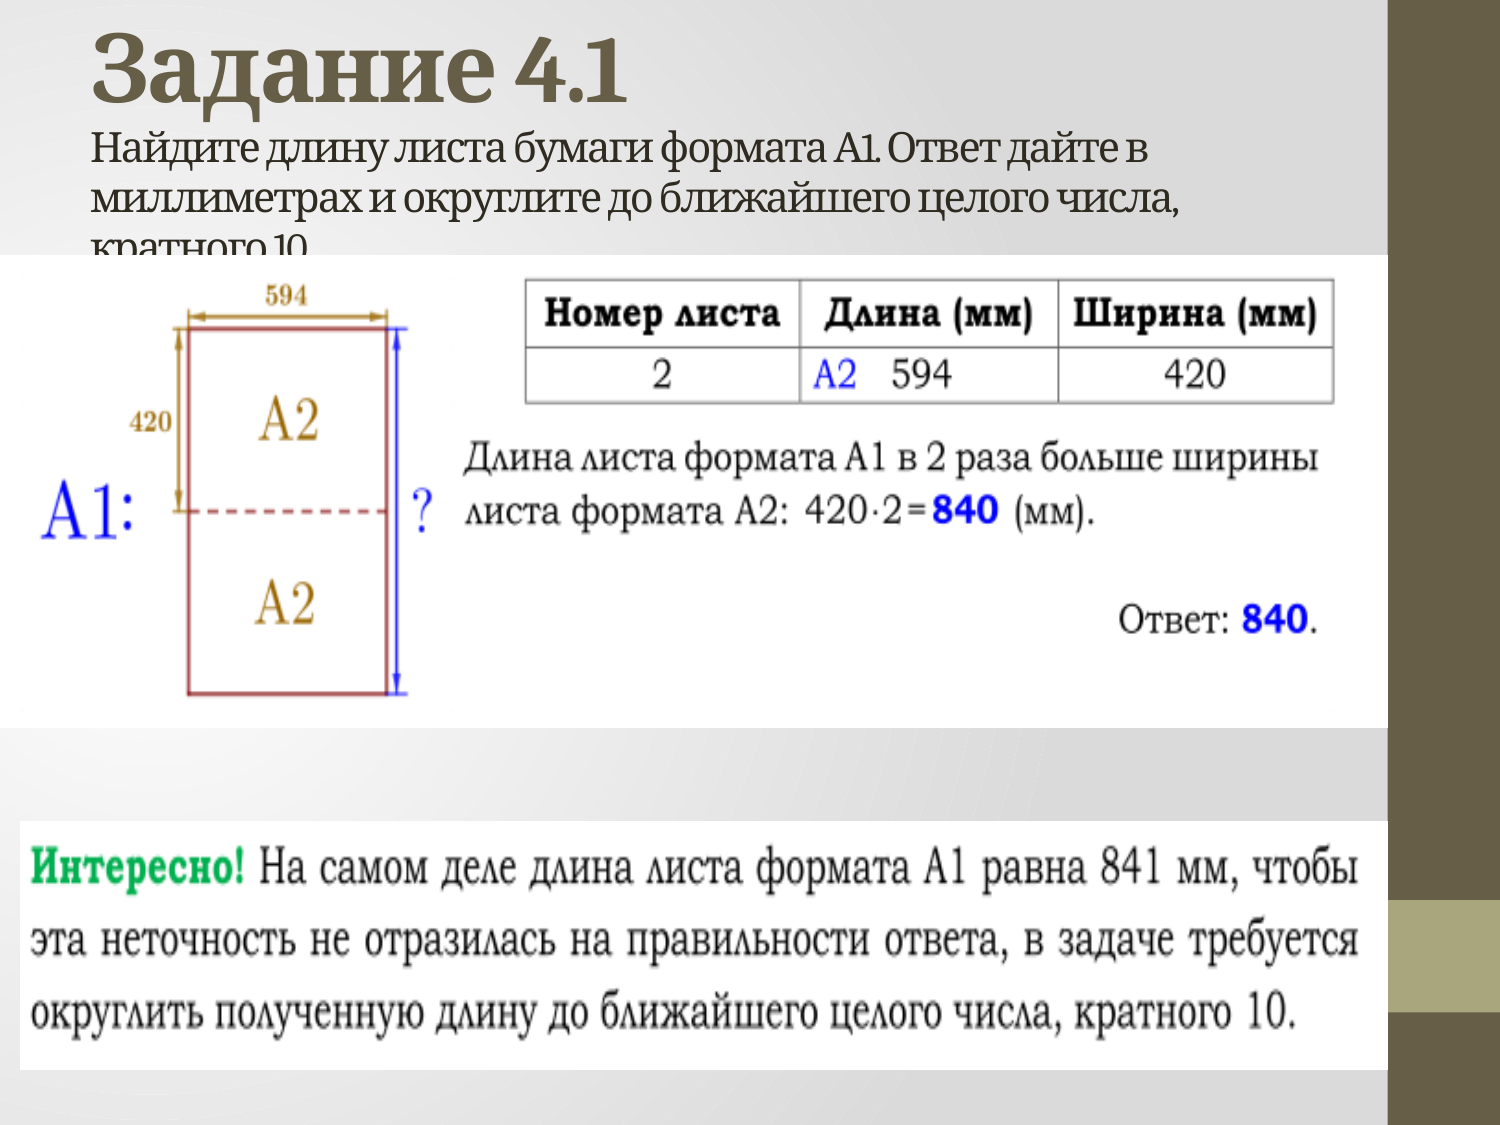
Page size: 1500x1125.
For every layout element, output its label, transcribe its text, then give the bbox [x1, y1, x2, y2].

picture [0, 254, 1389, 729]
title Задание 4.1 Найдите длину листа бумаги формата А1. Ответ дайте в миллиметрах и округлите до ближайшего целого числа, кратного 10. [75, 45, 1325, 233]
picture [20, 820, 1389, 1070]
